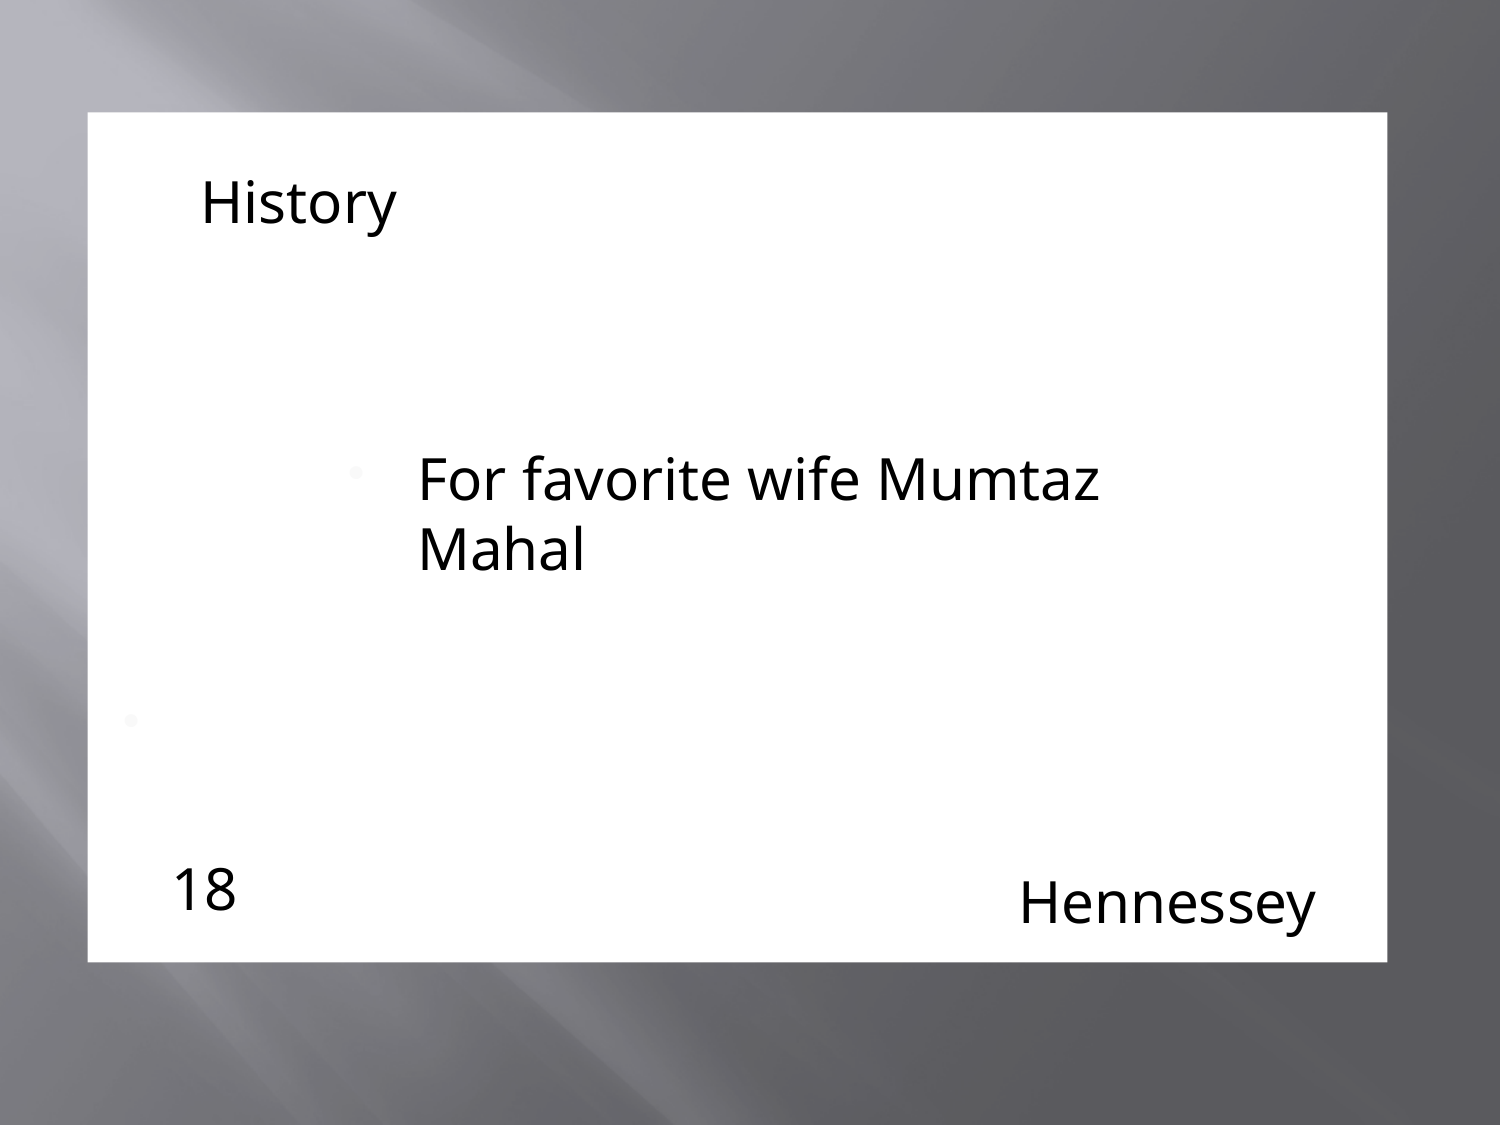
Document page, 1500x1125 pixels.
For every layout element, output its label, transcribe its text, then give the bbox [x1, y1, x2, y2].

text_box History [123, 148, 452, 252]
text_box [87, 112, 1388, 963]
text_box Hennessey [960, 848, 1352, 952]
text_box For favorite wife Mumtaz Mahal [310, 460, 1289, 565]
text_box 18 [98, 835, 290, 940]
